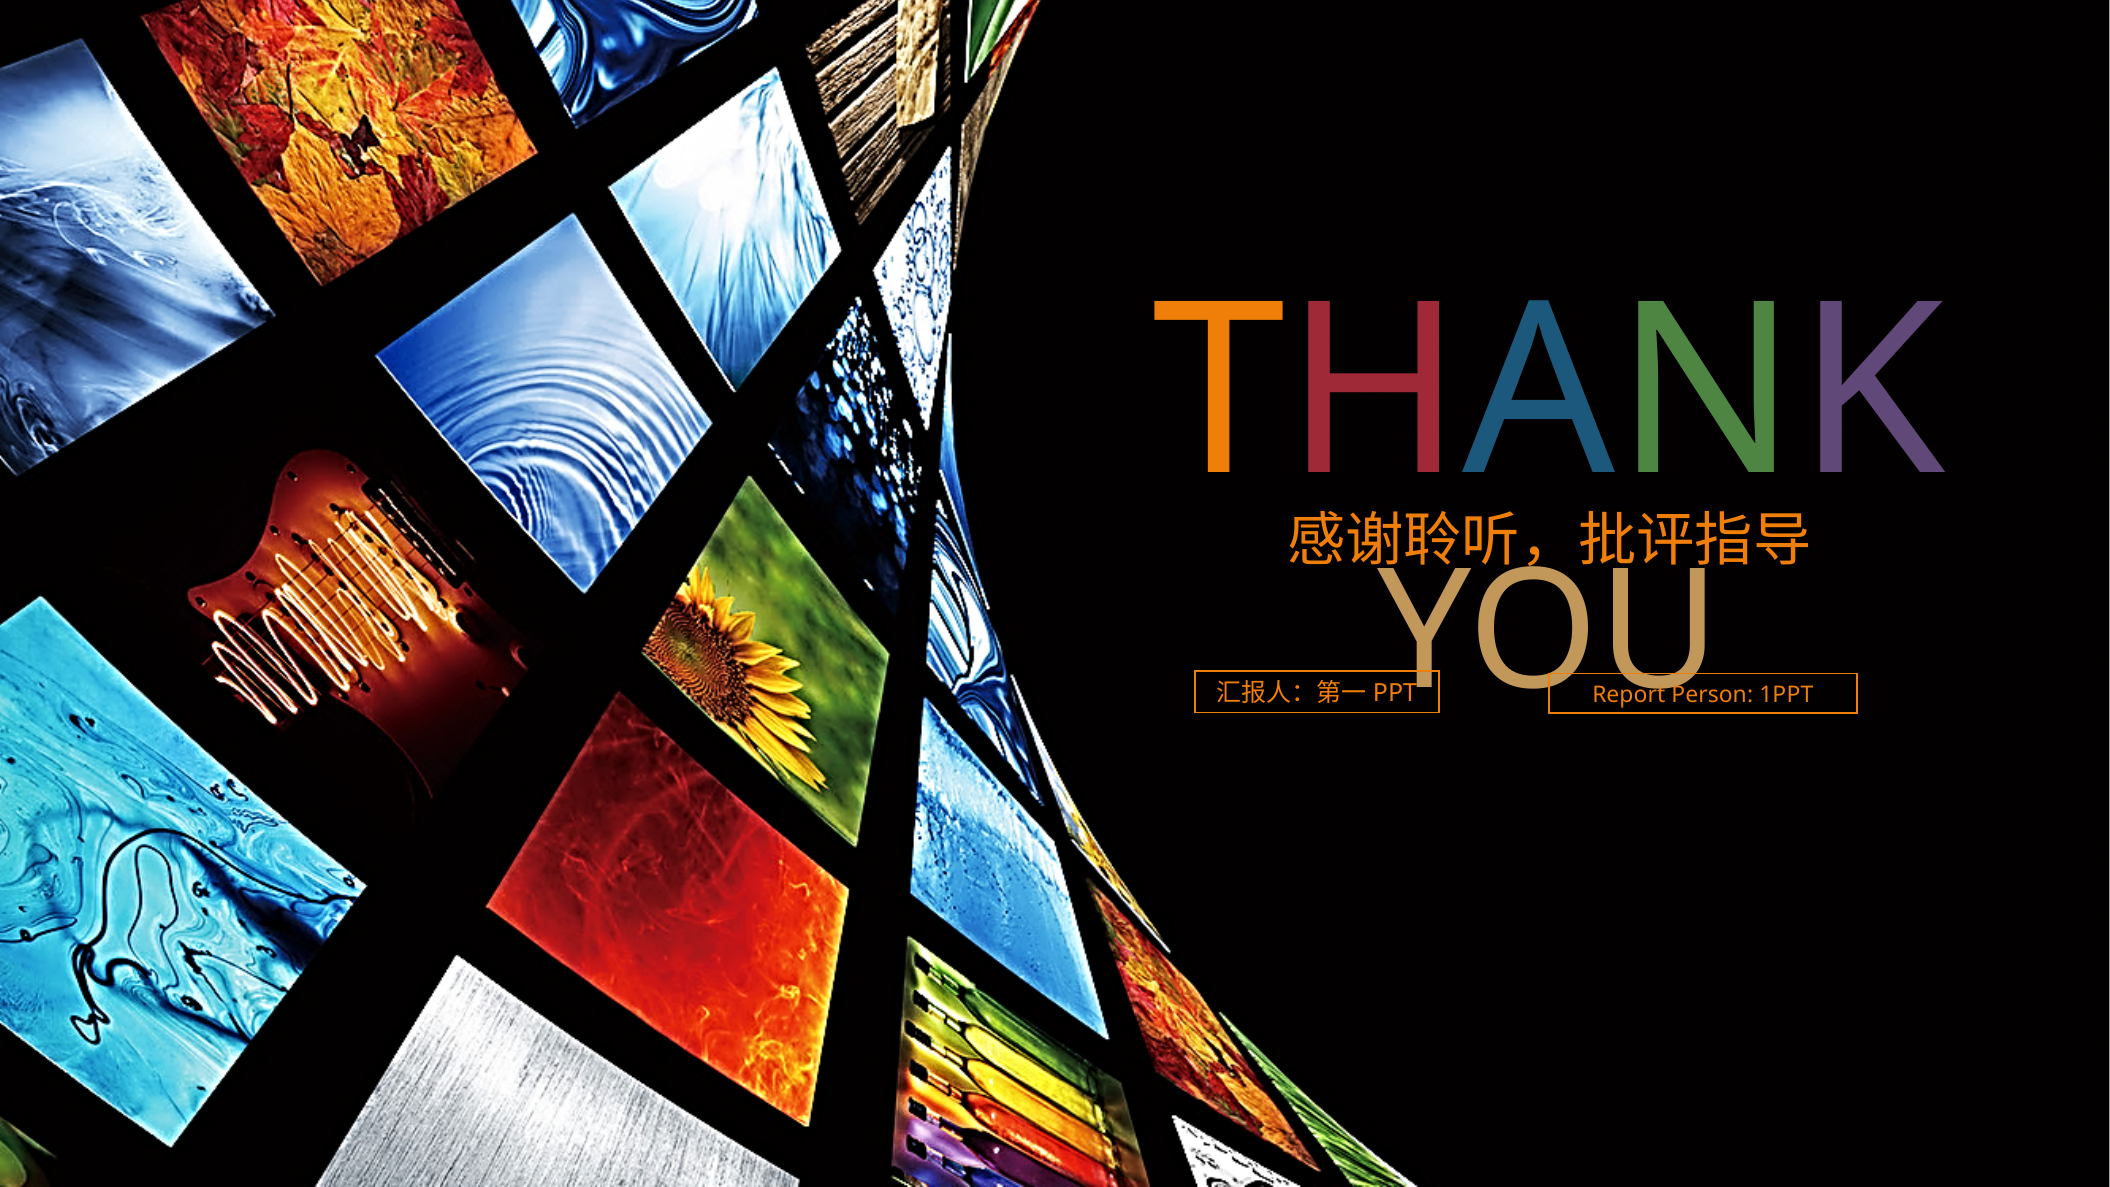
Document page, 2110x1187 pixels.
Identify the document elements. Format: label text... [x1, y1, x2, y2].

text_box 汇报人：第一PPT [1195, 671, 1440, 713]
text_box 感谢聆听，批评指导 [1256, 502, 1842, 573]
text_box Thank you [1063, 232, 2035, 721]
text_box Report Person: 1PPT [1549, 673, 1857, 713]
text_box [0, 0, 2110, 1187]
